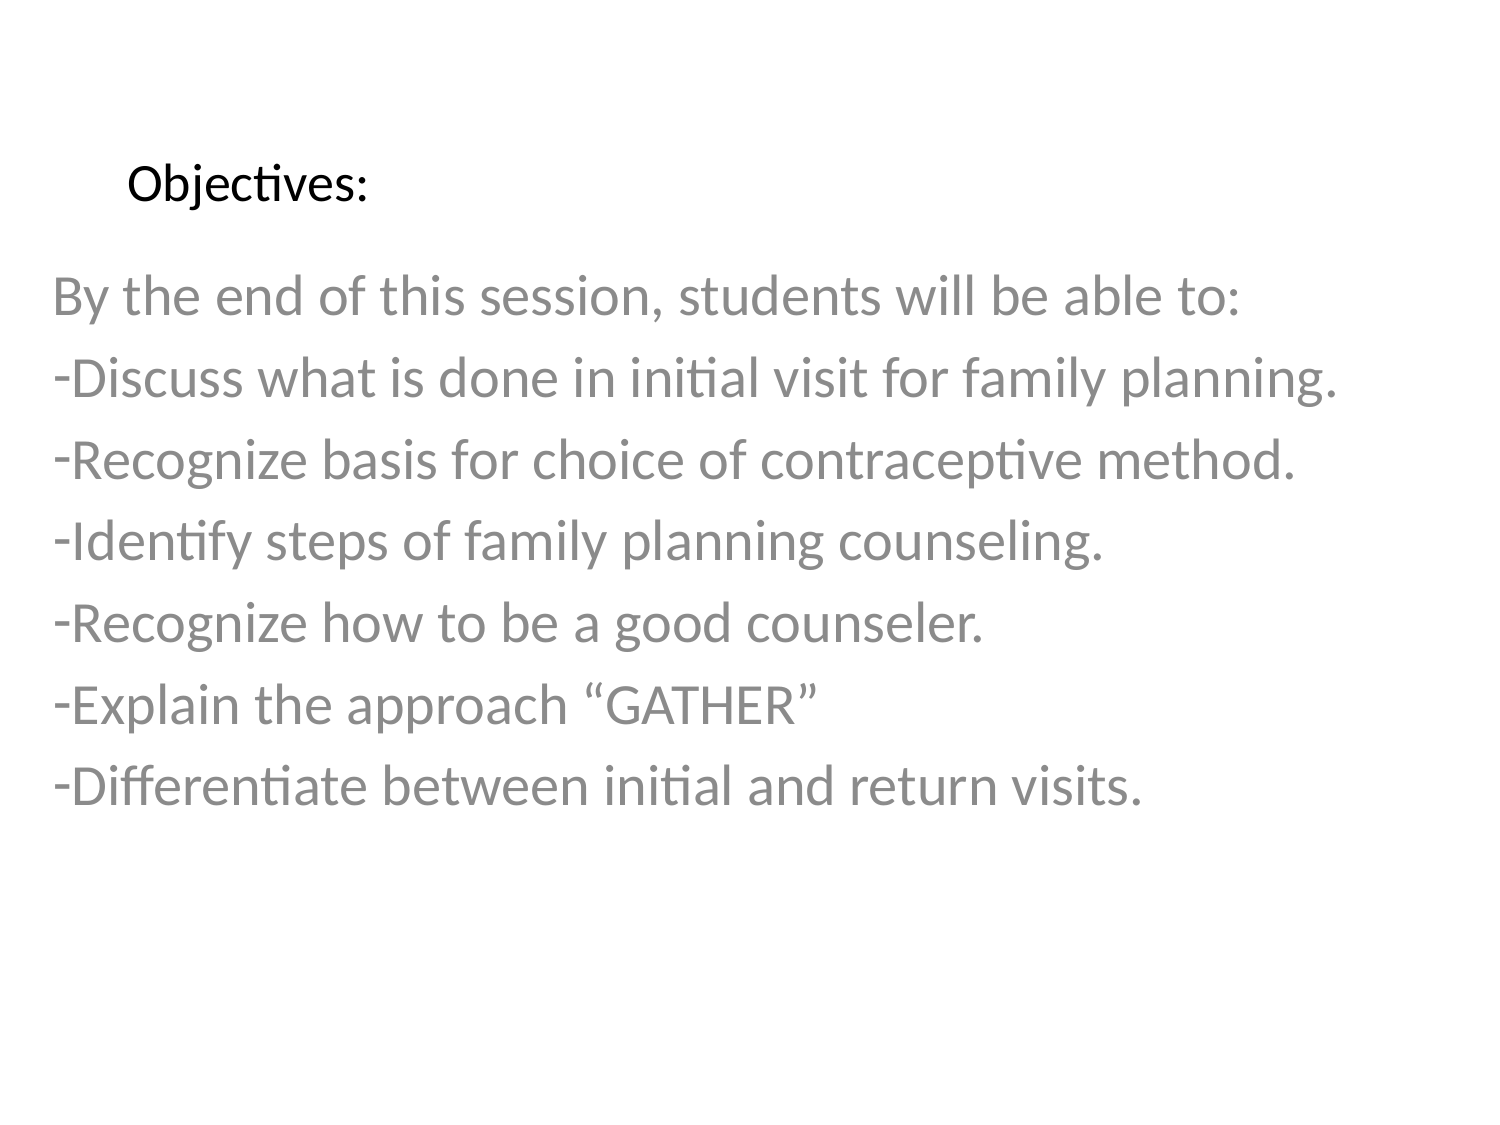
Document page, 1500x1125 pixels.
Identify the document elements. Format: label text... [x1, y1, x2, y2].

title Objectives: [99, 75, 1450, 249]
subtitle By the end of this session, students will be able to: Discuss what is done in initial visit for family planning. Recognize basis for choice of contraceptive method. Identify steps of family planning counseling. Recognize how to be a good counseler. Explain the approach “GATHER” Differentiate between initial and return visits. [37, 249, 1463, 1088]
